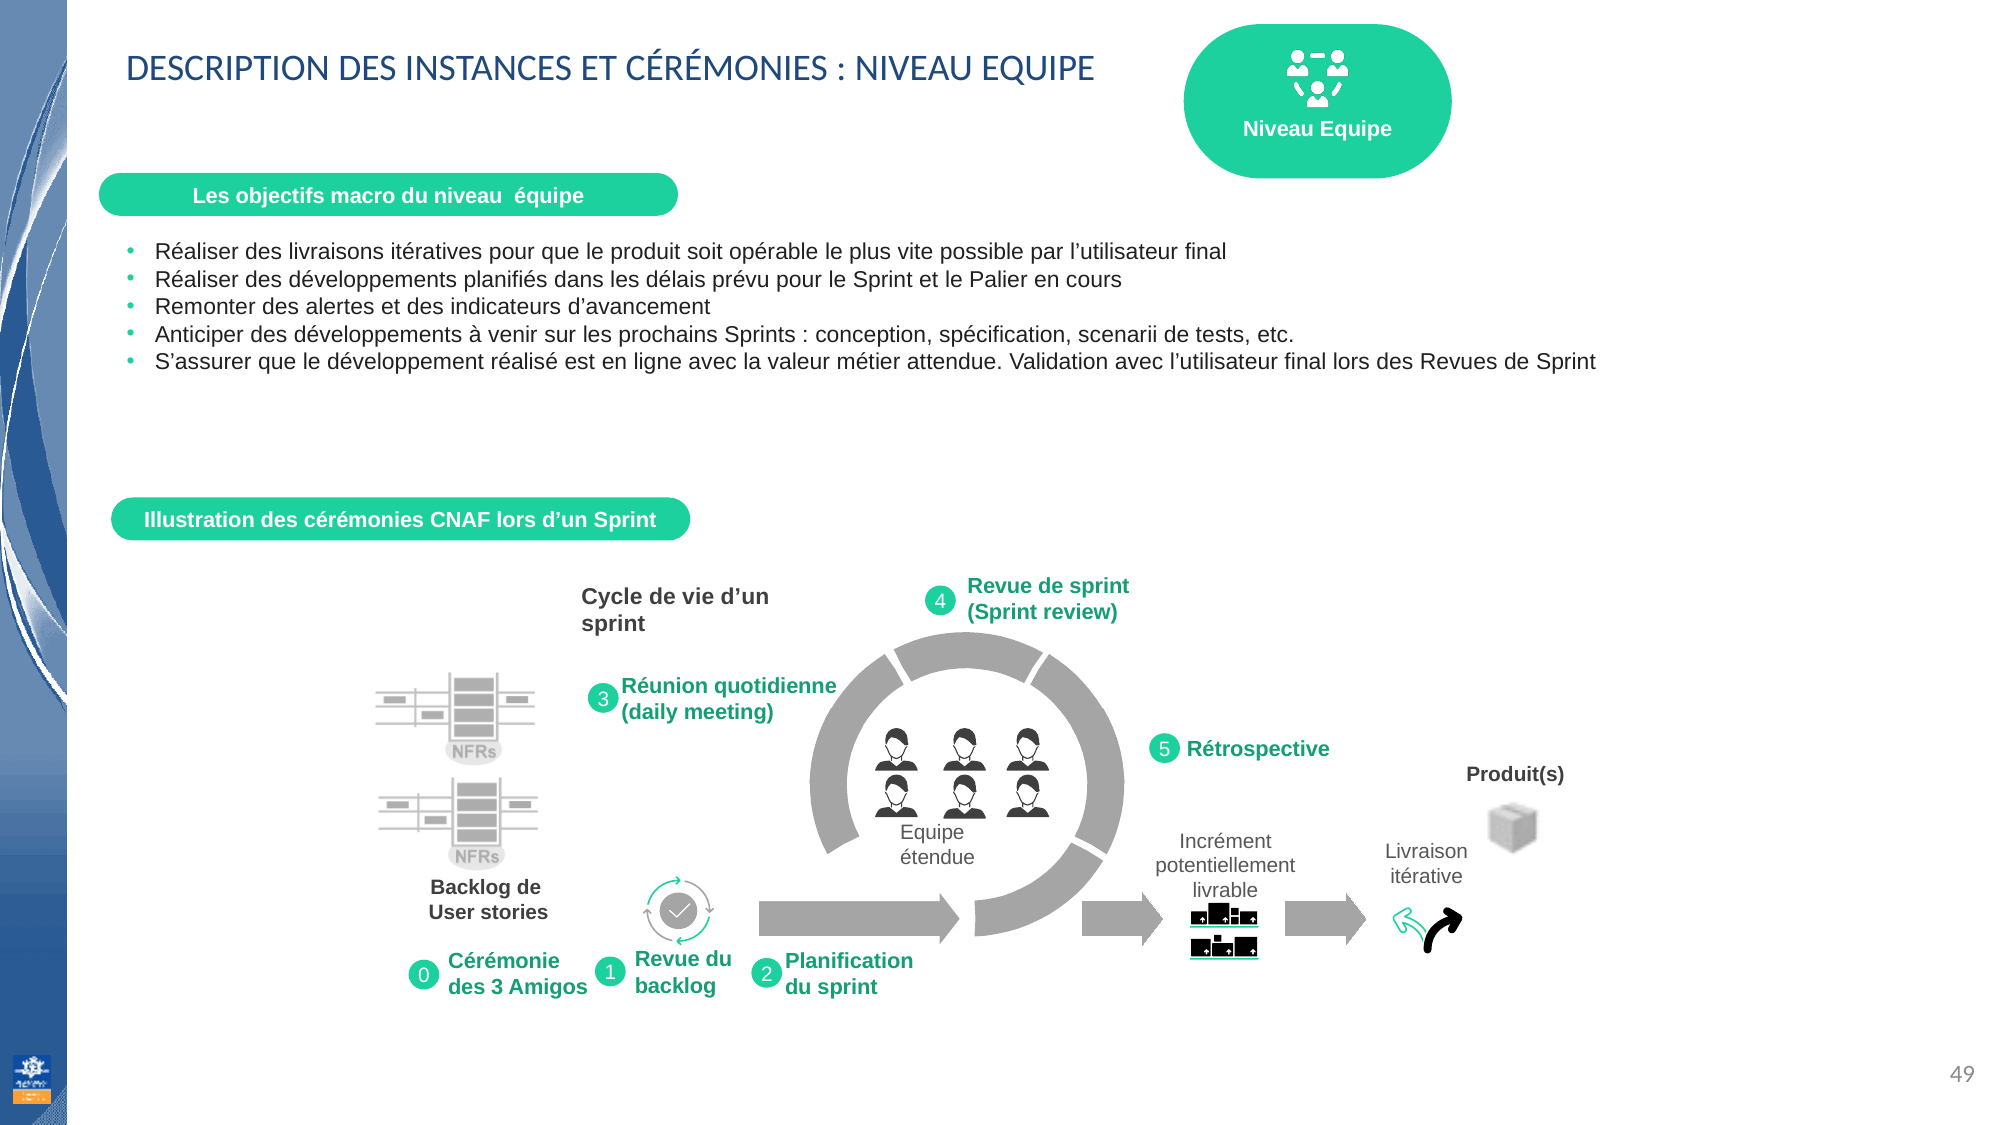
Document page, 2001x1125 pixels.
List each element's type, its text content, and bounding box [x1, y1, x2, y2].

text_box Réaliser des livraisons itératives pour que le produit soit opérable le plus vite possible par l’utilisateur final Réaliser des développements planifiés dans les délais prévu pour le Sprint et le Palier en cours Remonter des alertes et des indicateurs d’avancement Anticiper des développements à venir sur les prochains Sprints : conception, spécification, scenarii de tests, etc. S’assurer que le développement réalisé est en ligne avec la valeur métier attendue. Validation avec l’utilisateur final lors des Revues de Sprint [111, 229, 1863, 382]
text_box Illustration des cérémonies CNAF lors d’un Sprint [111, 497, 691, 541]
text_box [349, 570, 1586, 1003]
picture [13, 1055, 51, 1104]
picture [1286, 47, 1349, 110]
text_box Niveau Equipe [1185, 116, 1451, 179]
text_box Les objectifs macro du niveau équipe [98, 172, 679, 216]
text_box Description des instances et cérémonies : Niveau Equipe [111, 21, 1462, 116]
slide_number 49 [1921, 1042, 1991, 1103]
